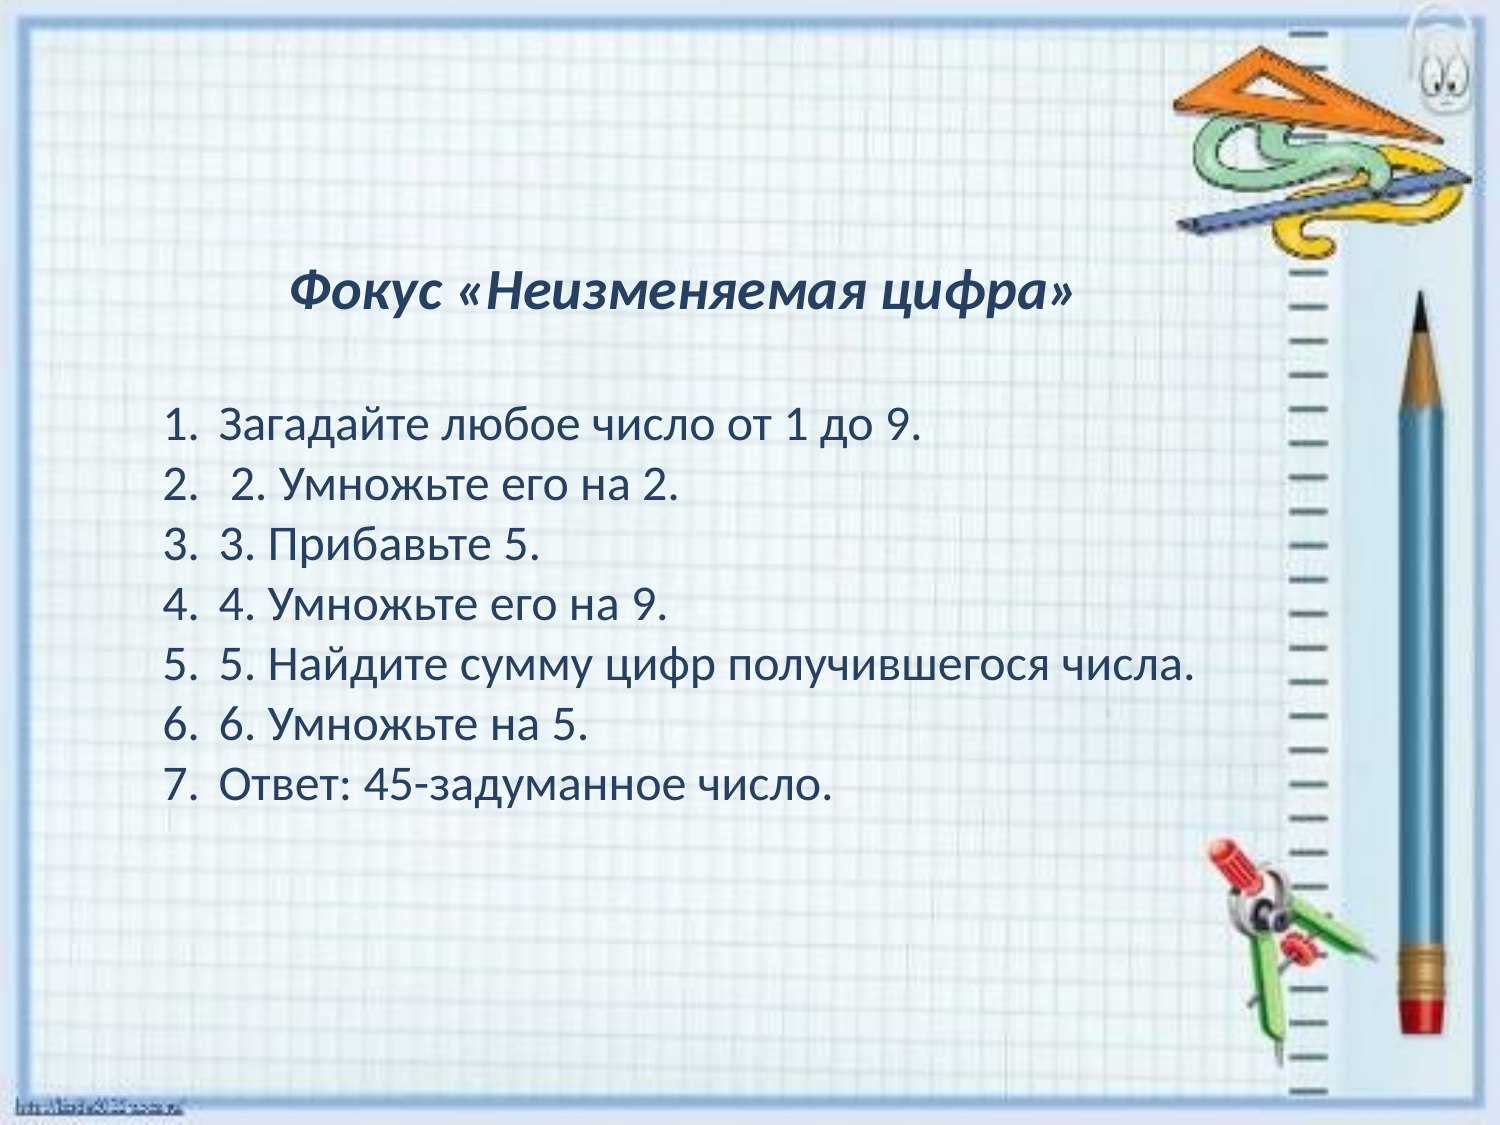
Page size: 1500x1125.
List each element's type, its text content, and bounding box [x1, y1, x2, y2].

picture [0, 0, 1500, 1125]
text_box Фокус «Неизменяемая цифра» Загадайте любое число от 1 до 9. 2. Умножьте его на 2. 3. Прибавьте 5. 4. Умножьте его на 9. 5. Найдите сумму цифр получившегося числа. 6. Умножьте на 5. Ответ: 45-задуманное число. [147, 243, 1235, 819]
